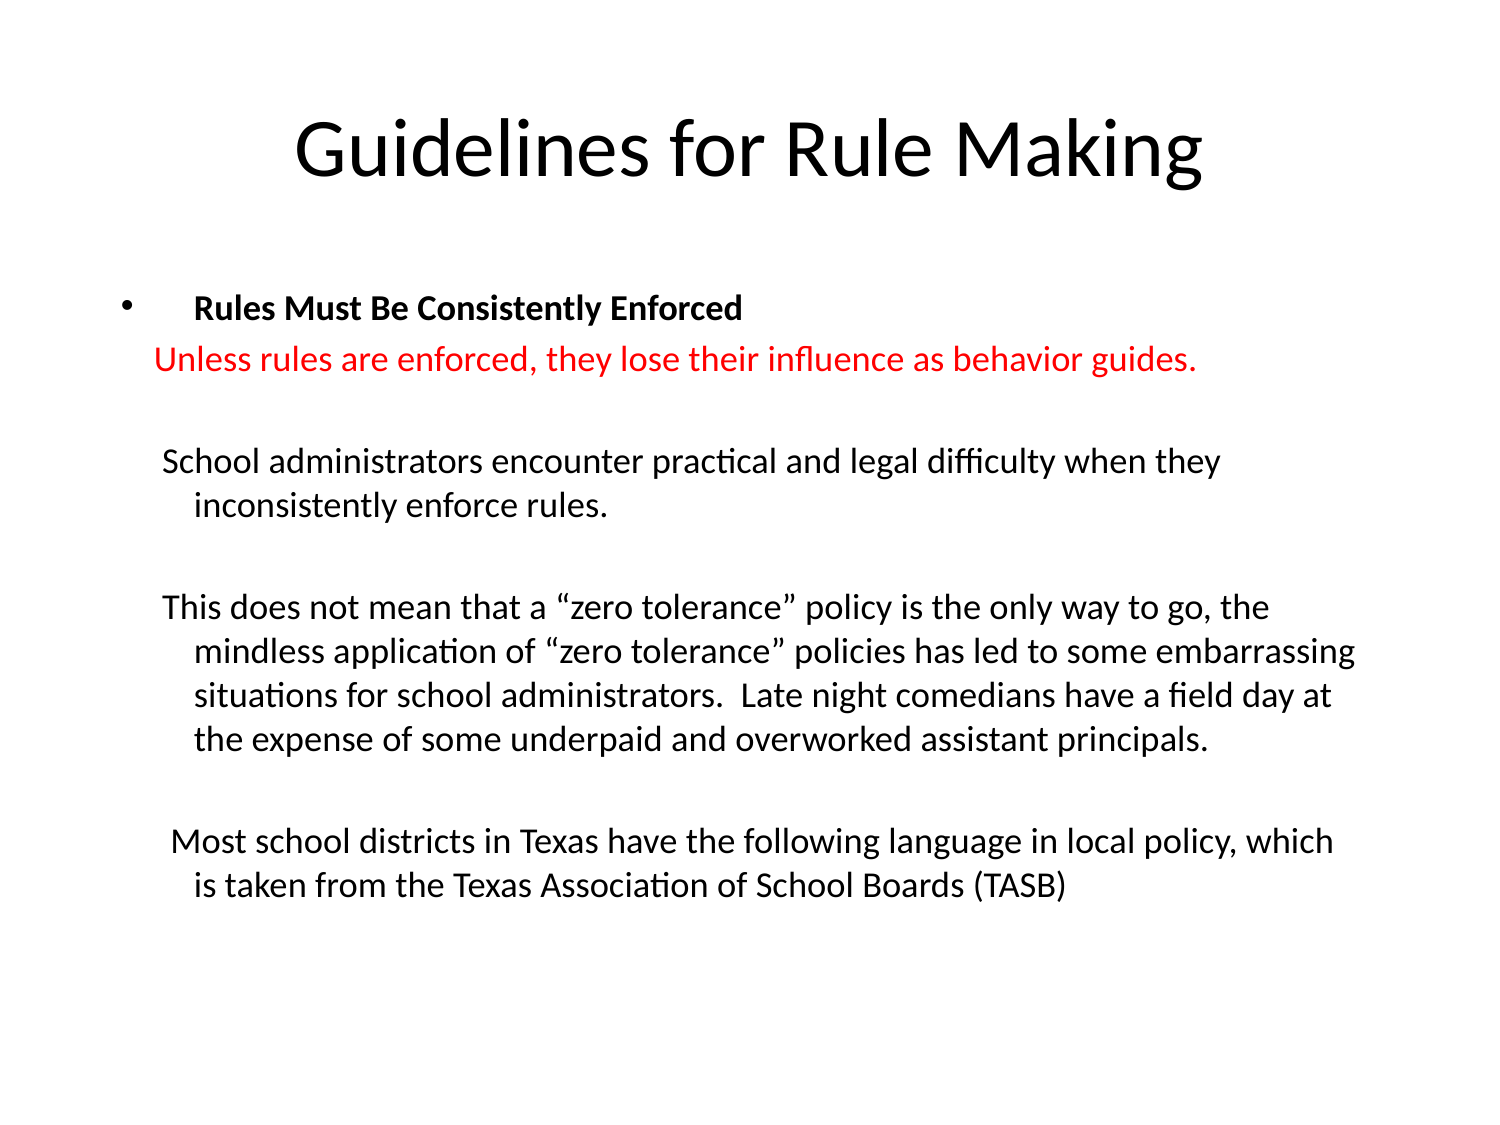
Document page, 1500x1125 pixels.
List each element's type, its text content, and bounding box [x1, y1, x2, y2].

subtitle Rules Must Be Consistently Enforced Unless rules are enforced, they lose their influence as behavior guides. School administrators encounter practical and legal difficulty when they inconsistently enforce rules. This does not mean that a “zero tolerance” policy is the only way to go, the mindless application of “zero tolerance” policies has led to some embarrassing situations for school administrators. Late night comedians have a field day at the expense of some underpaid and overworked assistant principals. Most school districts in Texas have the following language in local policy, which is taken from the Texas Association of School Boards (TASB) [99, 237, 1376, 1125]
title Guidelines for Rule Making [112, 74, 1388, 212]
